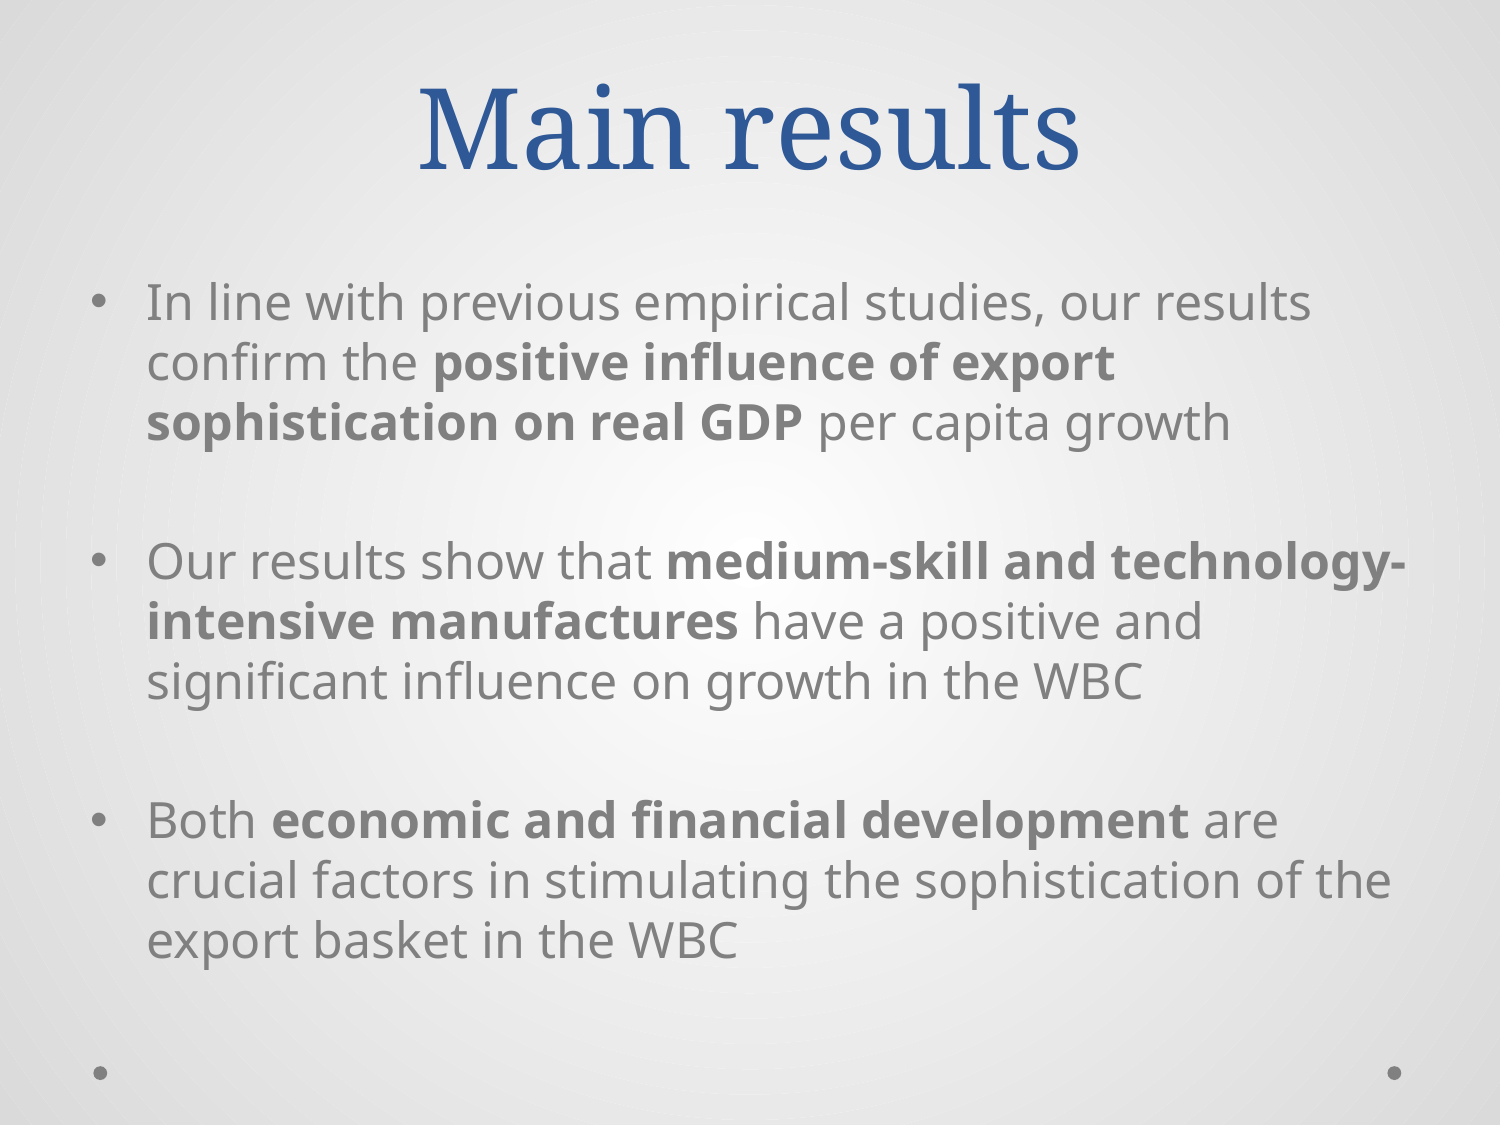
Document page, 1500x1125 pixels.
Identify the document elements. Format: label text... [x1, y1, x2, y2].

title Main results [75, 0, 1425, 262]
list In line with previous empirical studies, our results confirm the positive influence of export sophistication on real GDP per capita growth Our results show that medium-skill and technology-intensive manufactures have a positive and significant influence on growth in the WBC Both economic and financial development are crucial factors in stimulating the sophistication of the export basket in the WBC [75, 262, 1425, 1063]
